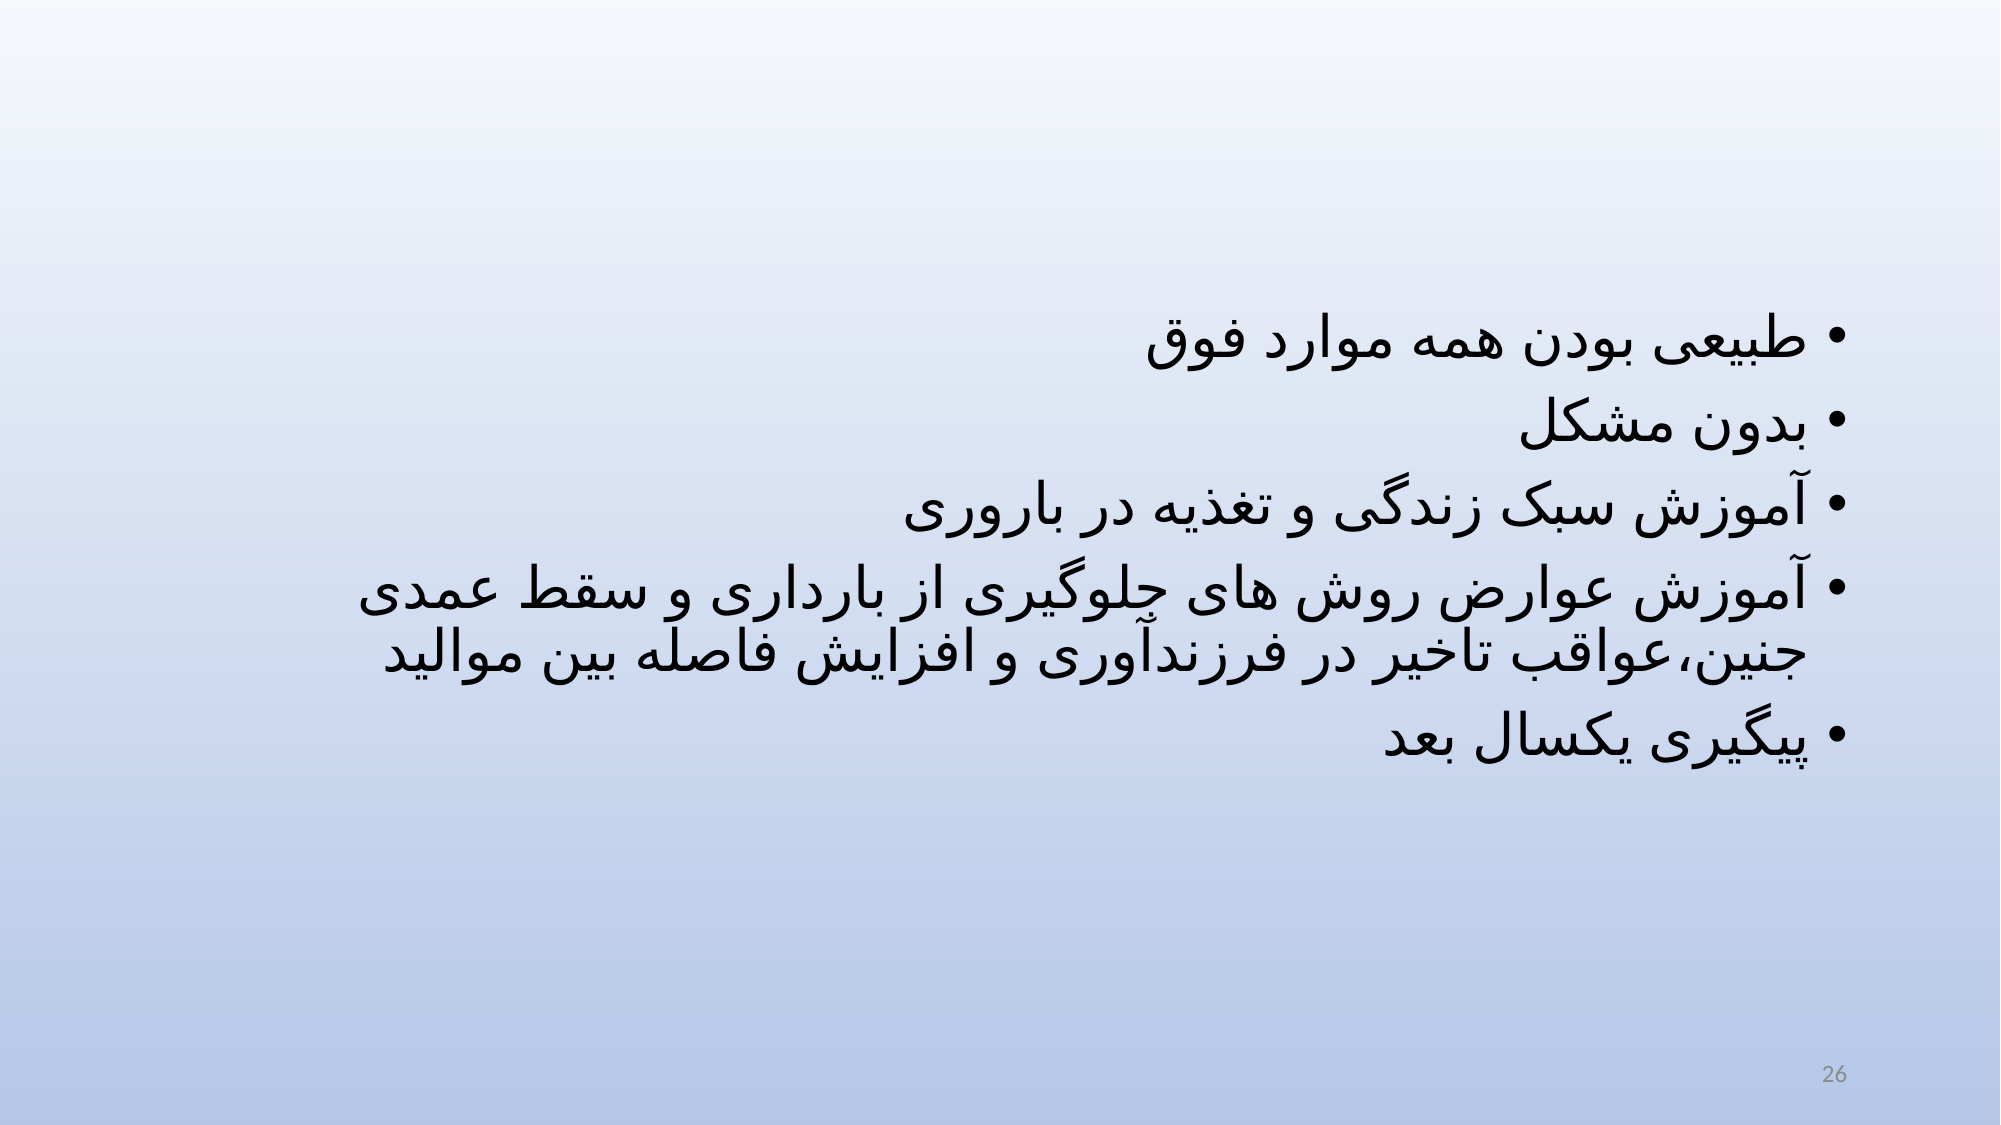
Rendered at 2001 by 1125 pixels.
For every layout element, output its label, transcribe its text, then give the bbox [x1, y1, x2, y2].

slide_number 26 [1412, 1042, 1863, 1103]
list طبیعی بودن همه موارد فوق بدون مشکل آموزش سبک زندگی و تغذیه در باروری آموزش عوارض روش های جلوگیری از بارداری و سقط عمدی جنین،عواقب تاخیر در فرزندآوری و افزایش فاصله بین موالید پیگیری یکسال بعد [137, 299, 1863, 1014]
